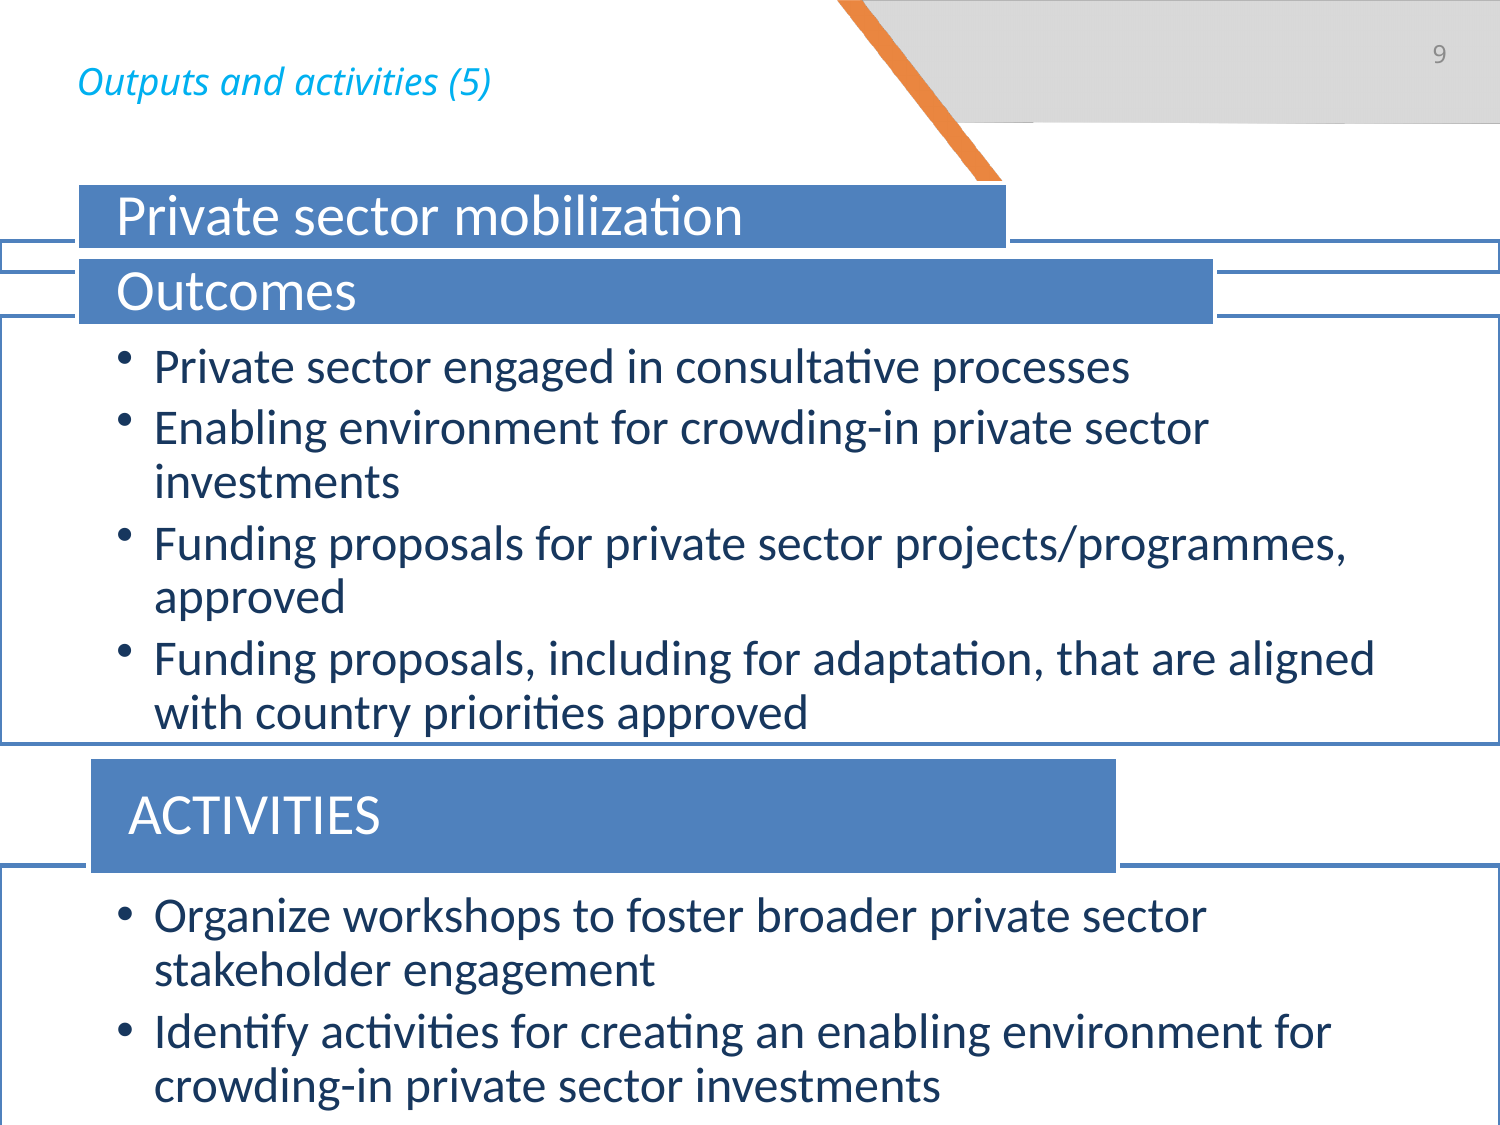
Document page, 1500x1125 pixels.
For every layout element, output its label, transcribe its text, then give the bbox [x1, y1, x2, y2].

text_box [0, 172, 1500, 1125]
slide_number 9 [1417, 30, 1500, 81]
title Outputs and activities (5) [61, 0, 1025, 111]
picture [837, 0, 1500, 172]
